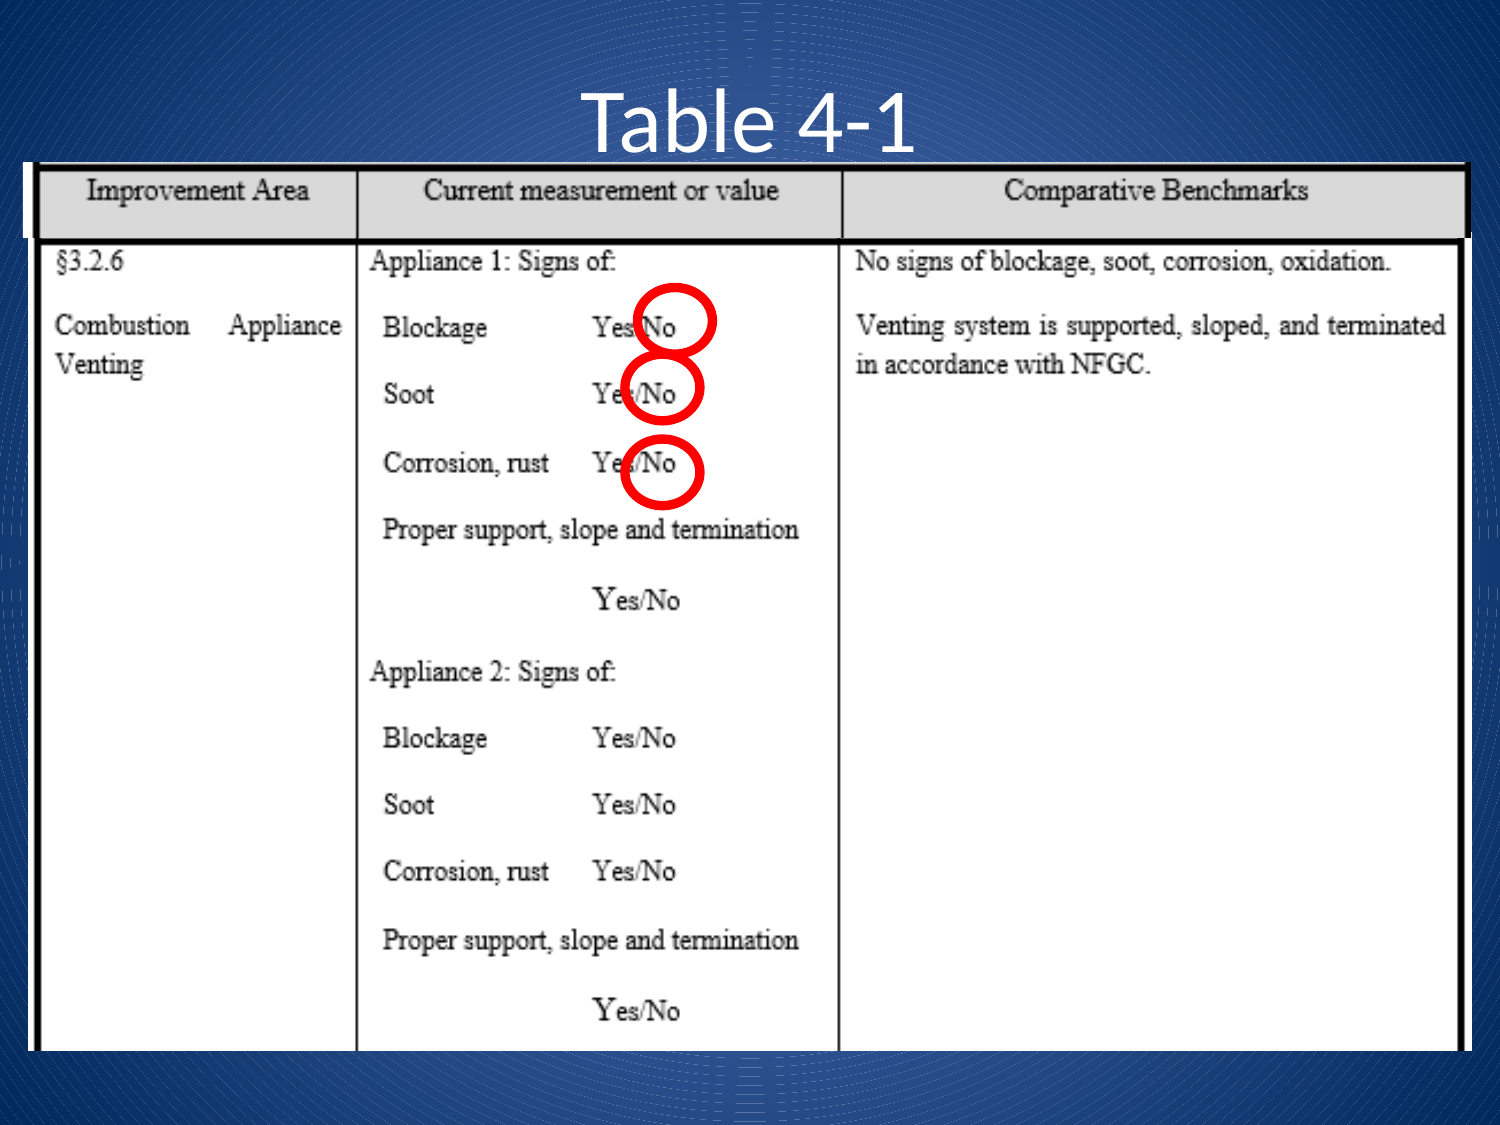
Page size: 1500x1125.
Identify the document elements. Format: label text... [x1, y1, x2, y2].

title Table 4-1 [75, 0, 1425, 160]
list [28, 245, 1472, 1052]
picture [22, 162, 1472, 238]
